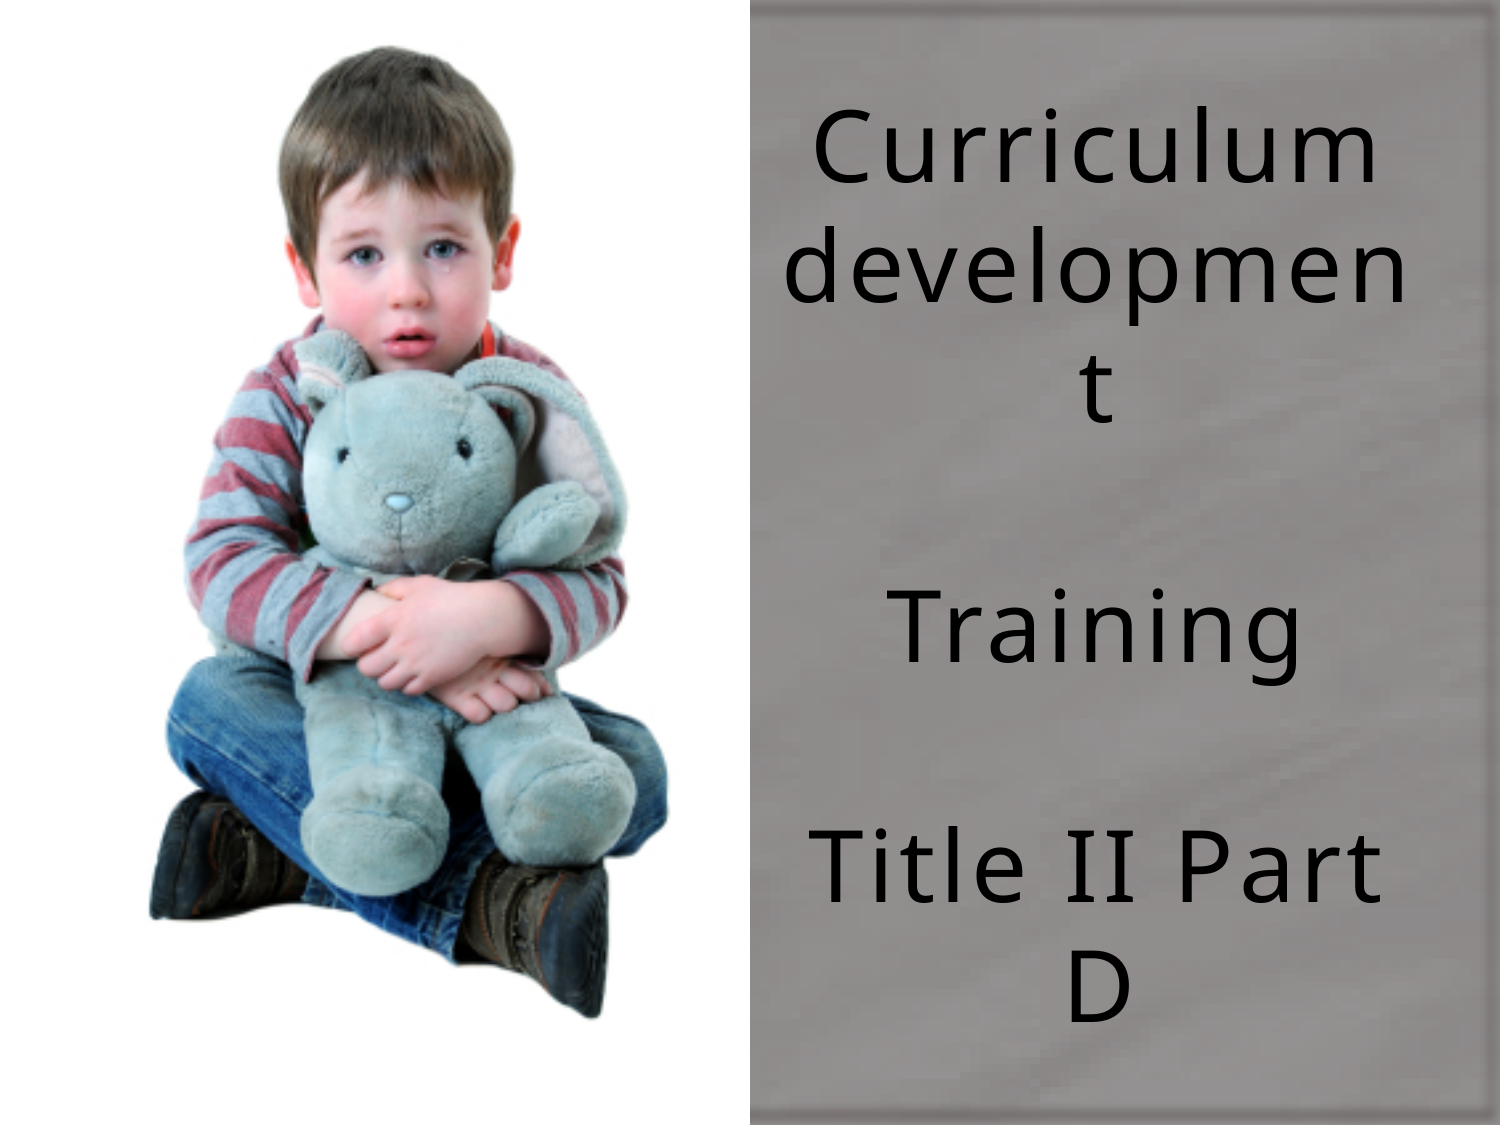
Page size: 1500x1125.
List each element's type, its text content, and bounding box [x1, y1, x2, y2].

picture [0, 0, 751, 1125]
title Curriculum development Training Title II Part D [751, 0, 1448, 1125]
